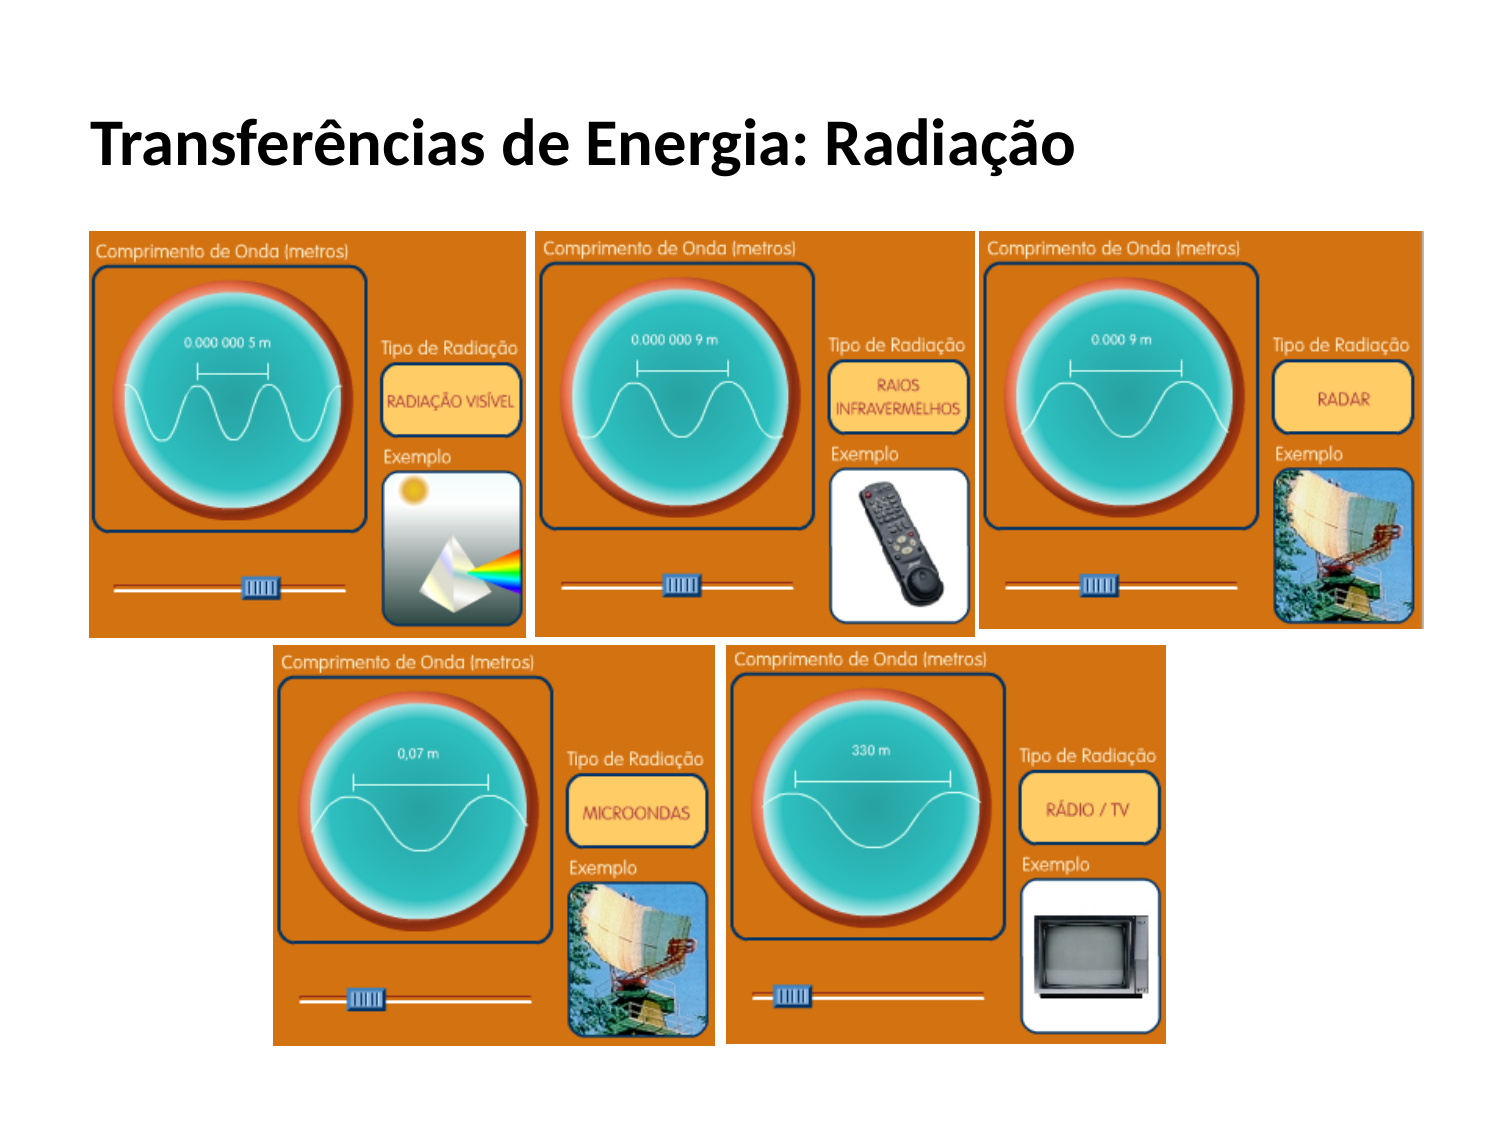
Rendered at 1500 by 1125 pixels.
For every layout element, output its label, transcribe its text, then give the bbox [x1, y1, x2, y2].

picture [979, 231, 1424, 629]
picture [726, 644, 1166, 1044]
title Transferências de Energia: Radiação [75, 45, 1425, 233]
picture [273, 644, 715, 1046]
picture [89, 231, 526, 639]
picture [535, 231, 975, 637]
